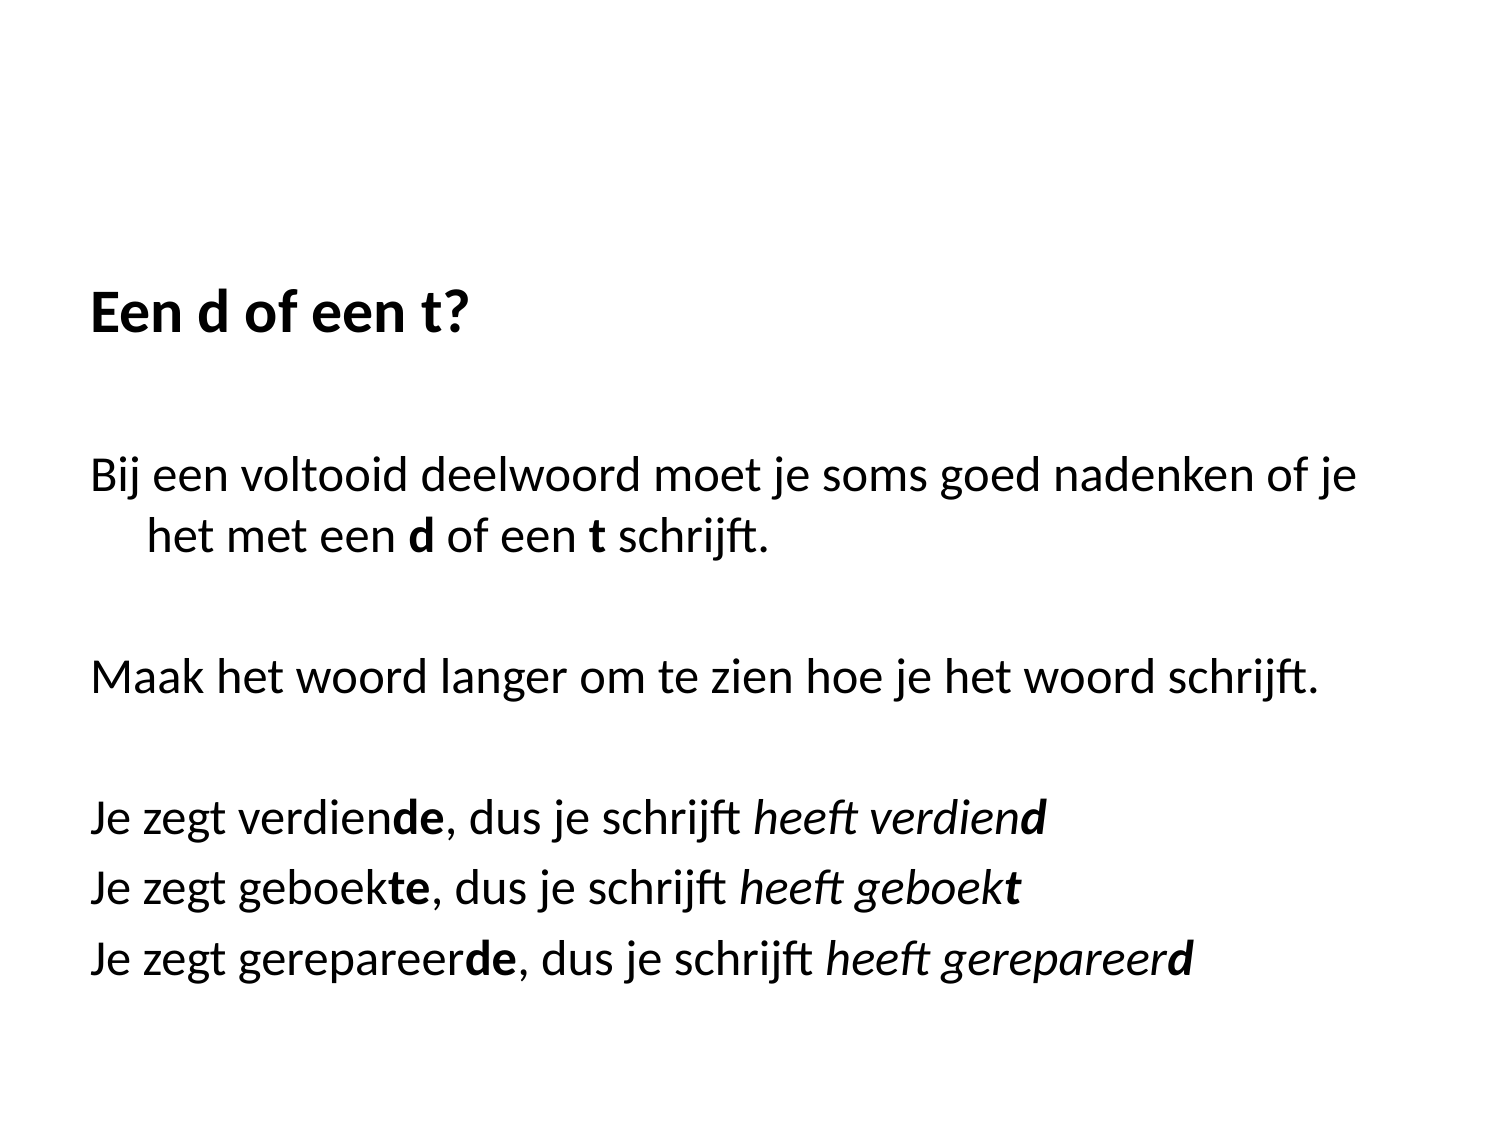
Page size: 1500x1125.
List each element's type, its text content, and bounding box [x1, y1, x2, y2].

list Een d of een t? Bij een voltooid deelwoord moet je soms goed nadenken of je het met een d of een t schrijft. Maak het woord langer om te zien hoe je het woord schrijft. Je zegt verdiende, dus je schrijft heeft verdiend Je zegt geboekte, dus je schrijft heeft geboekt Je zegt gerepareerde, dus je schrijft heeft gerepareerd [75, 262, 1425, 1005]
